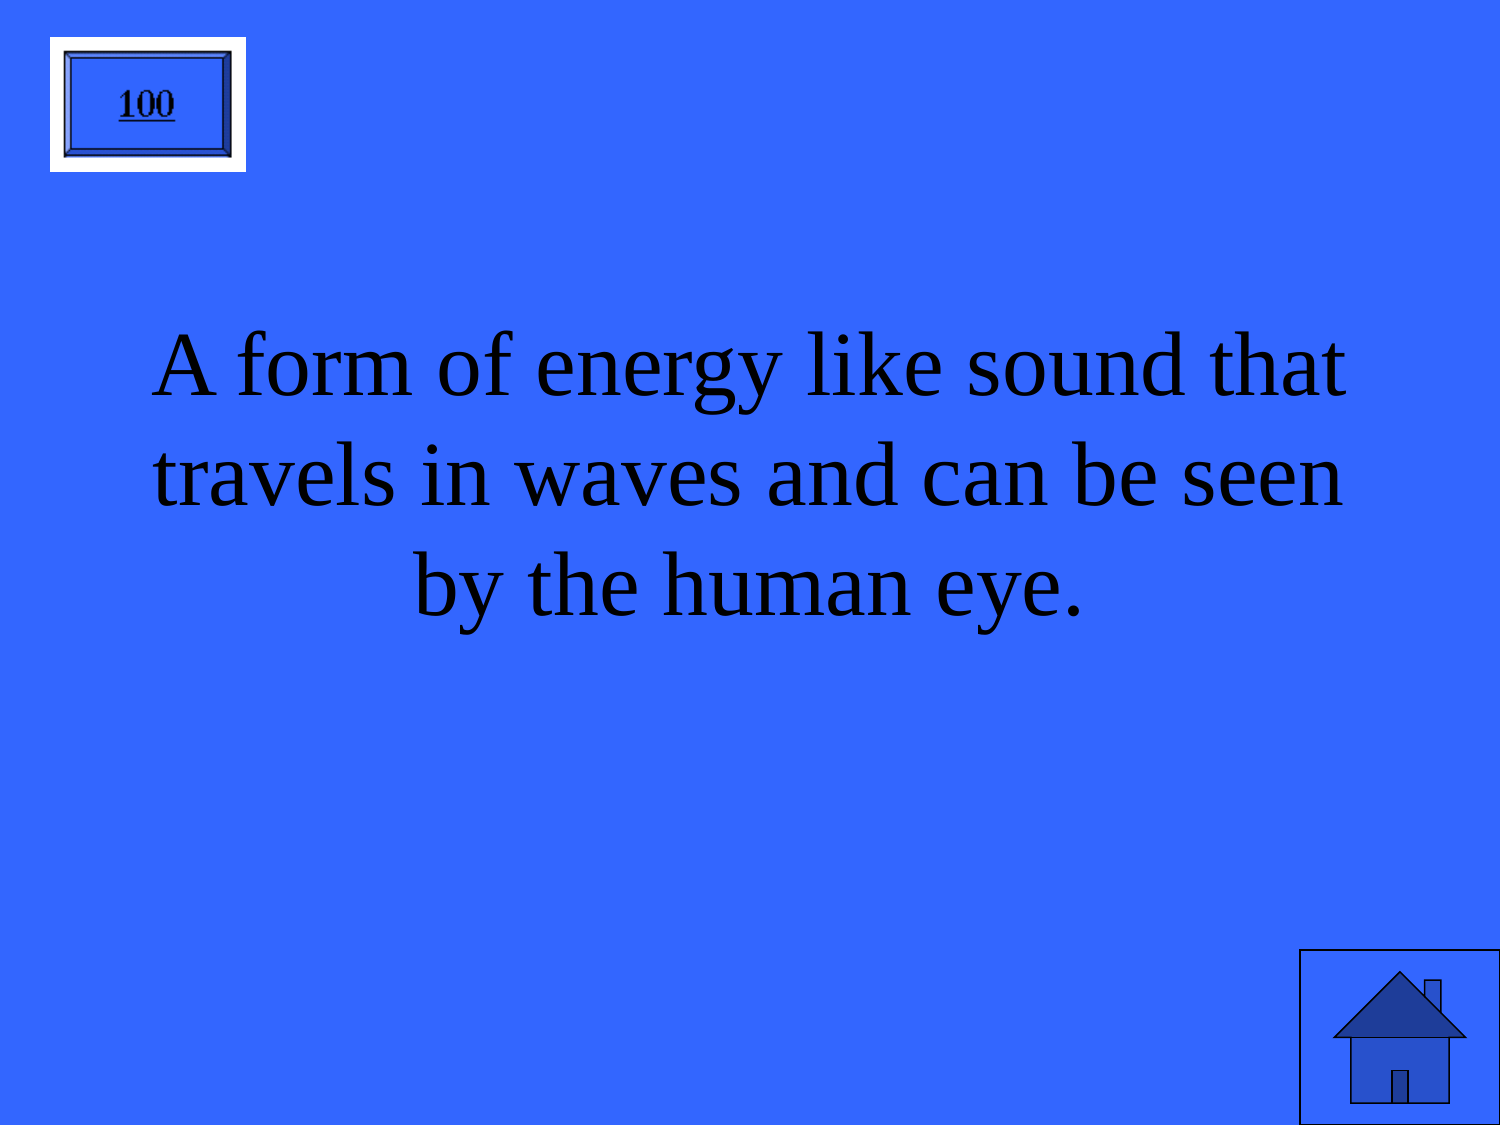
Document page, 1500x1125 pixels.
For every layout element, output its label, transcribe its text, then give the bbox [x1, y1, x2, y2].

text_box [1299, 950, 1500, 1125]
title A form of energy like sound that travels in waves and can be seen by the human eye. [112, 374, 1388, 563]
picture [49, 37, 246, 173]
